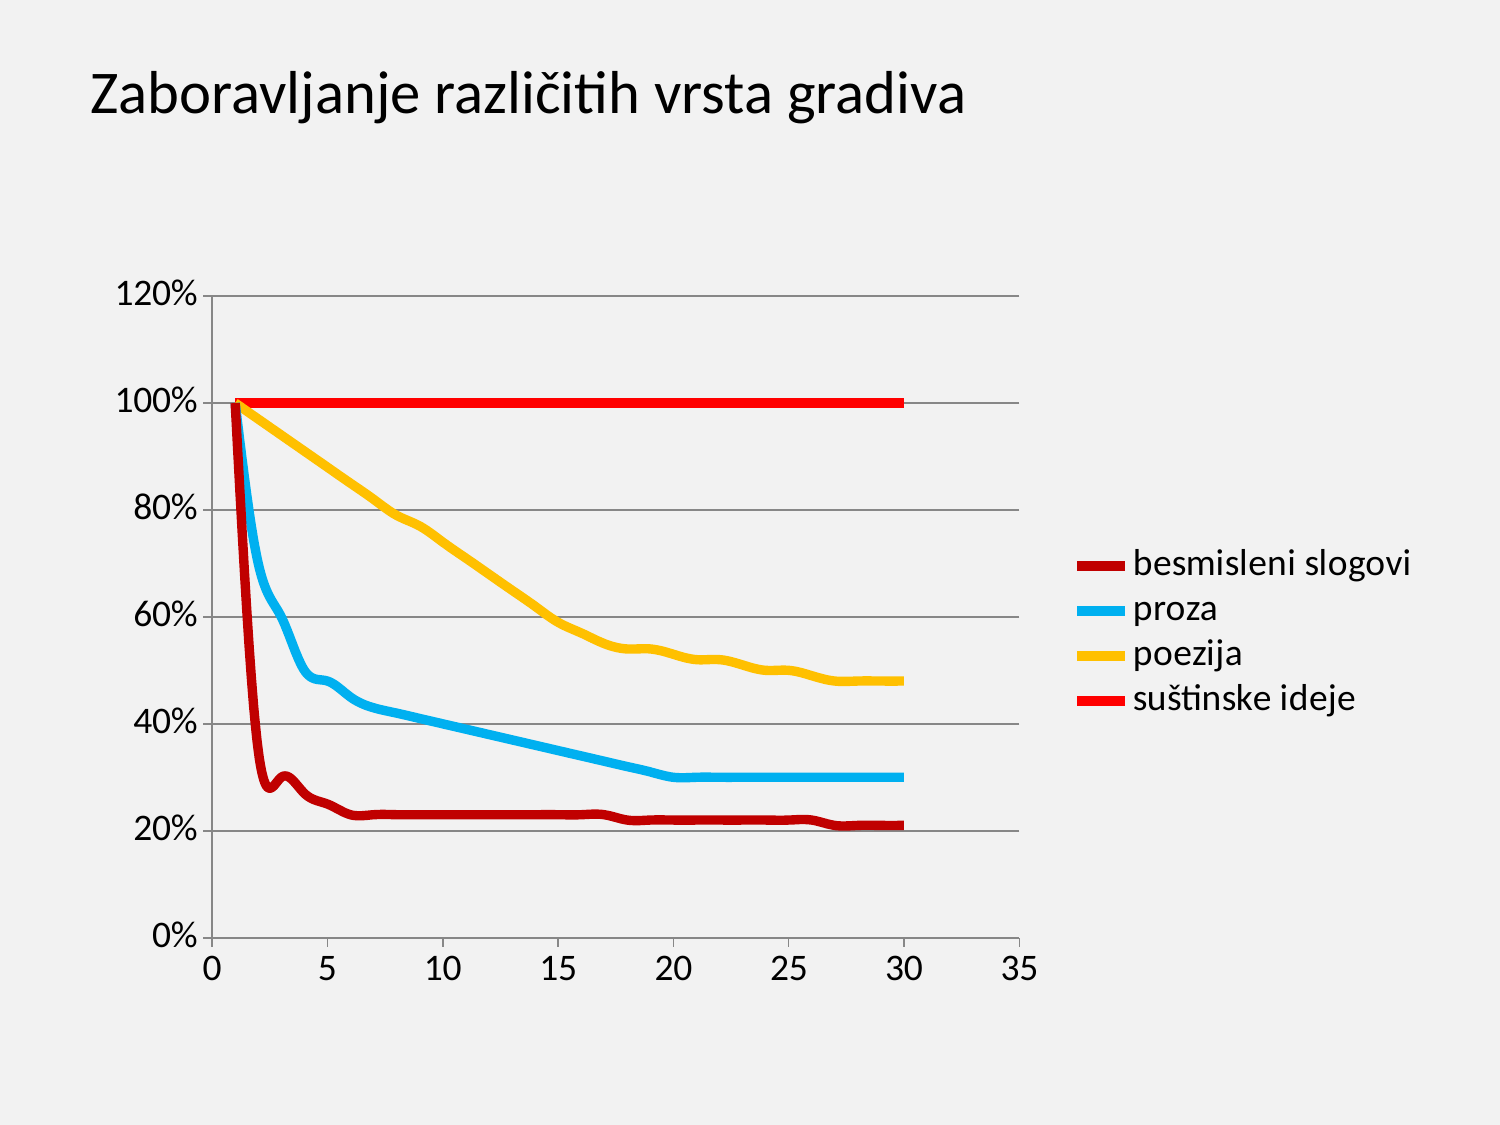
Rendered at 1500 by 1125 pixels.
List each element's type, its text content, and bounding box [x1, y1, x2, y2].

chart [87, 262, 1438, 1006]
title Zaboravljanje različitih vrsta gradiva [75, 45, 1425, 188]
